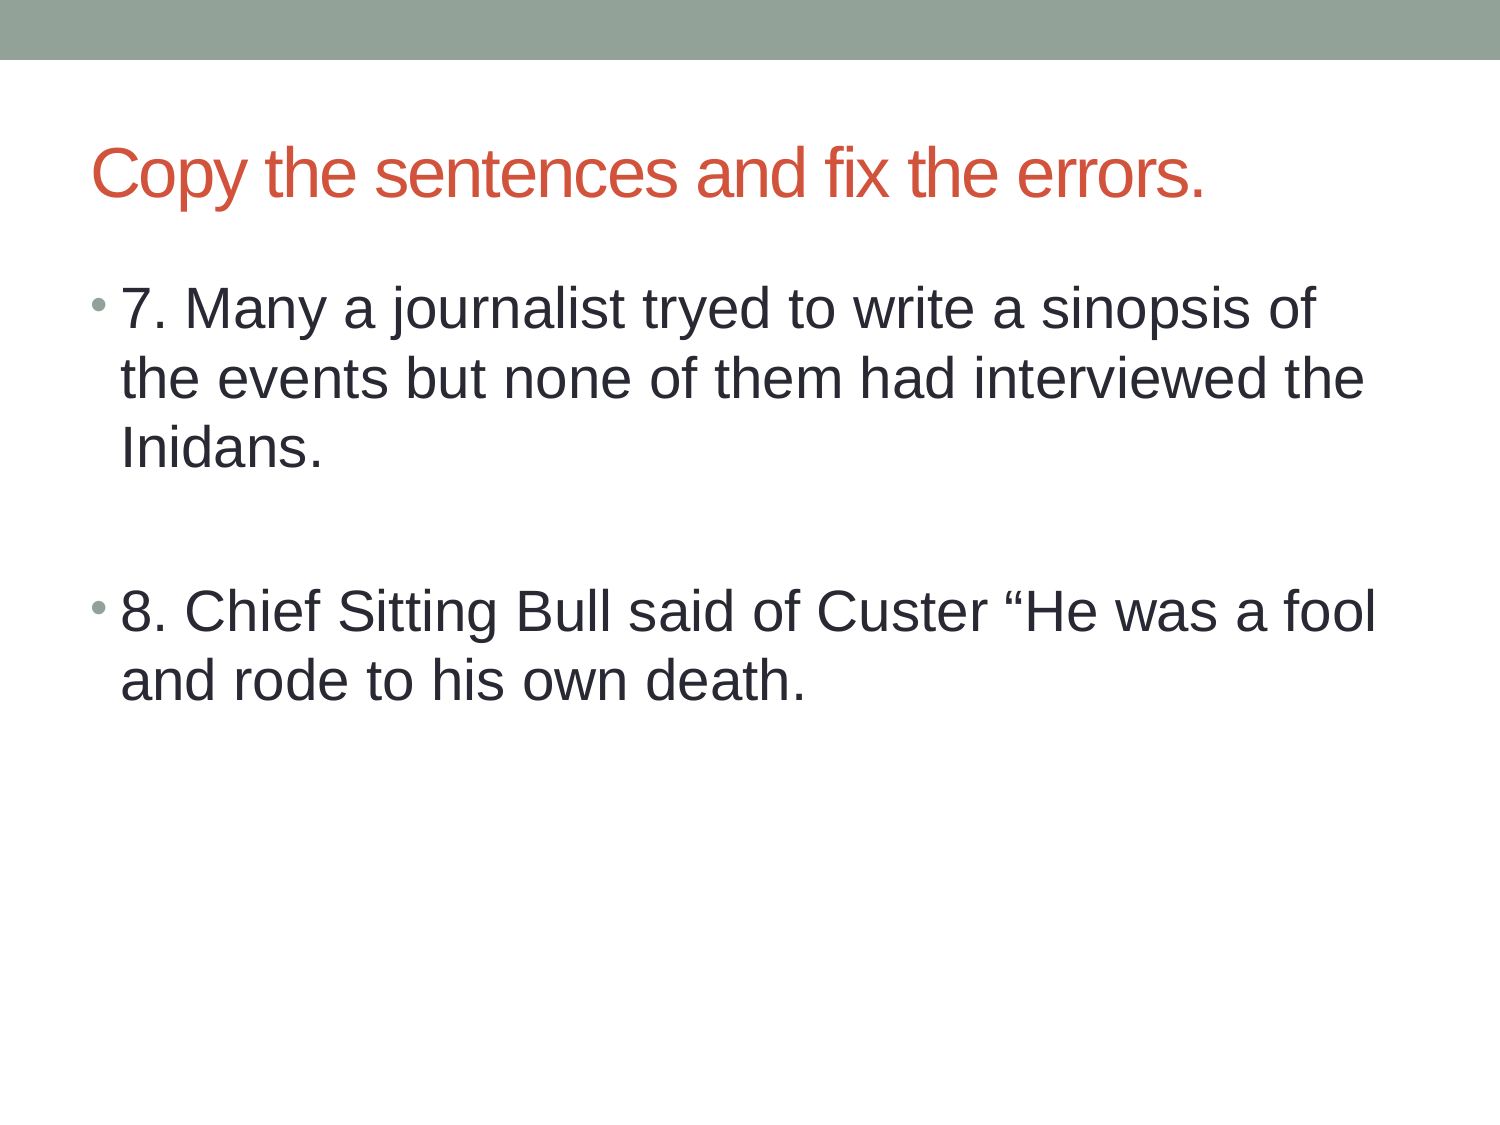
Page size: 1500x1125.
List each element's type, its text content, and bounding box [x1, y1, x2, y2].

list 7. Many a journalist tryed to write a sinopsis of the events but none of them had interviewed the Inidans. 8. Chief Sitting Bull said of Custer “He was a fool and rode to his own death. [75, 262, 1425, 1063]
title Copy the sentences and fix the errors. [75, 87, 1425, 250]
